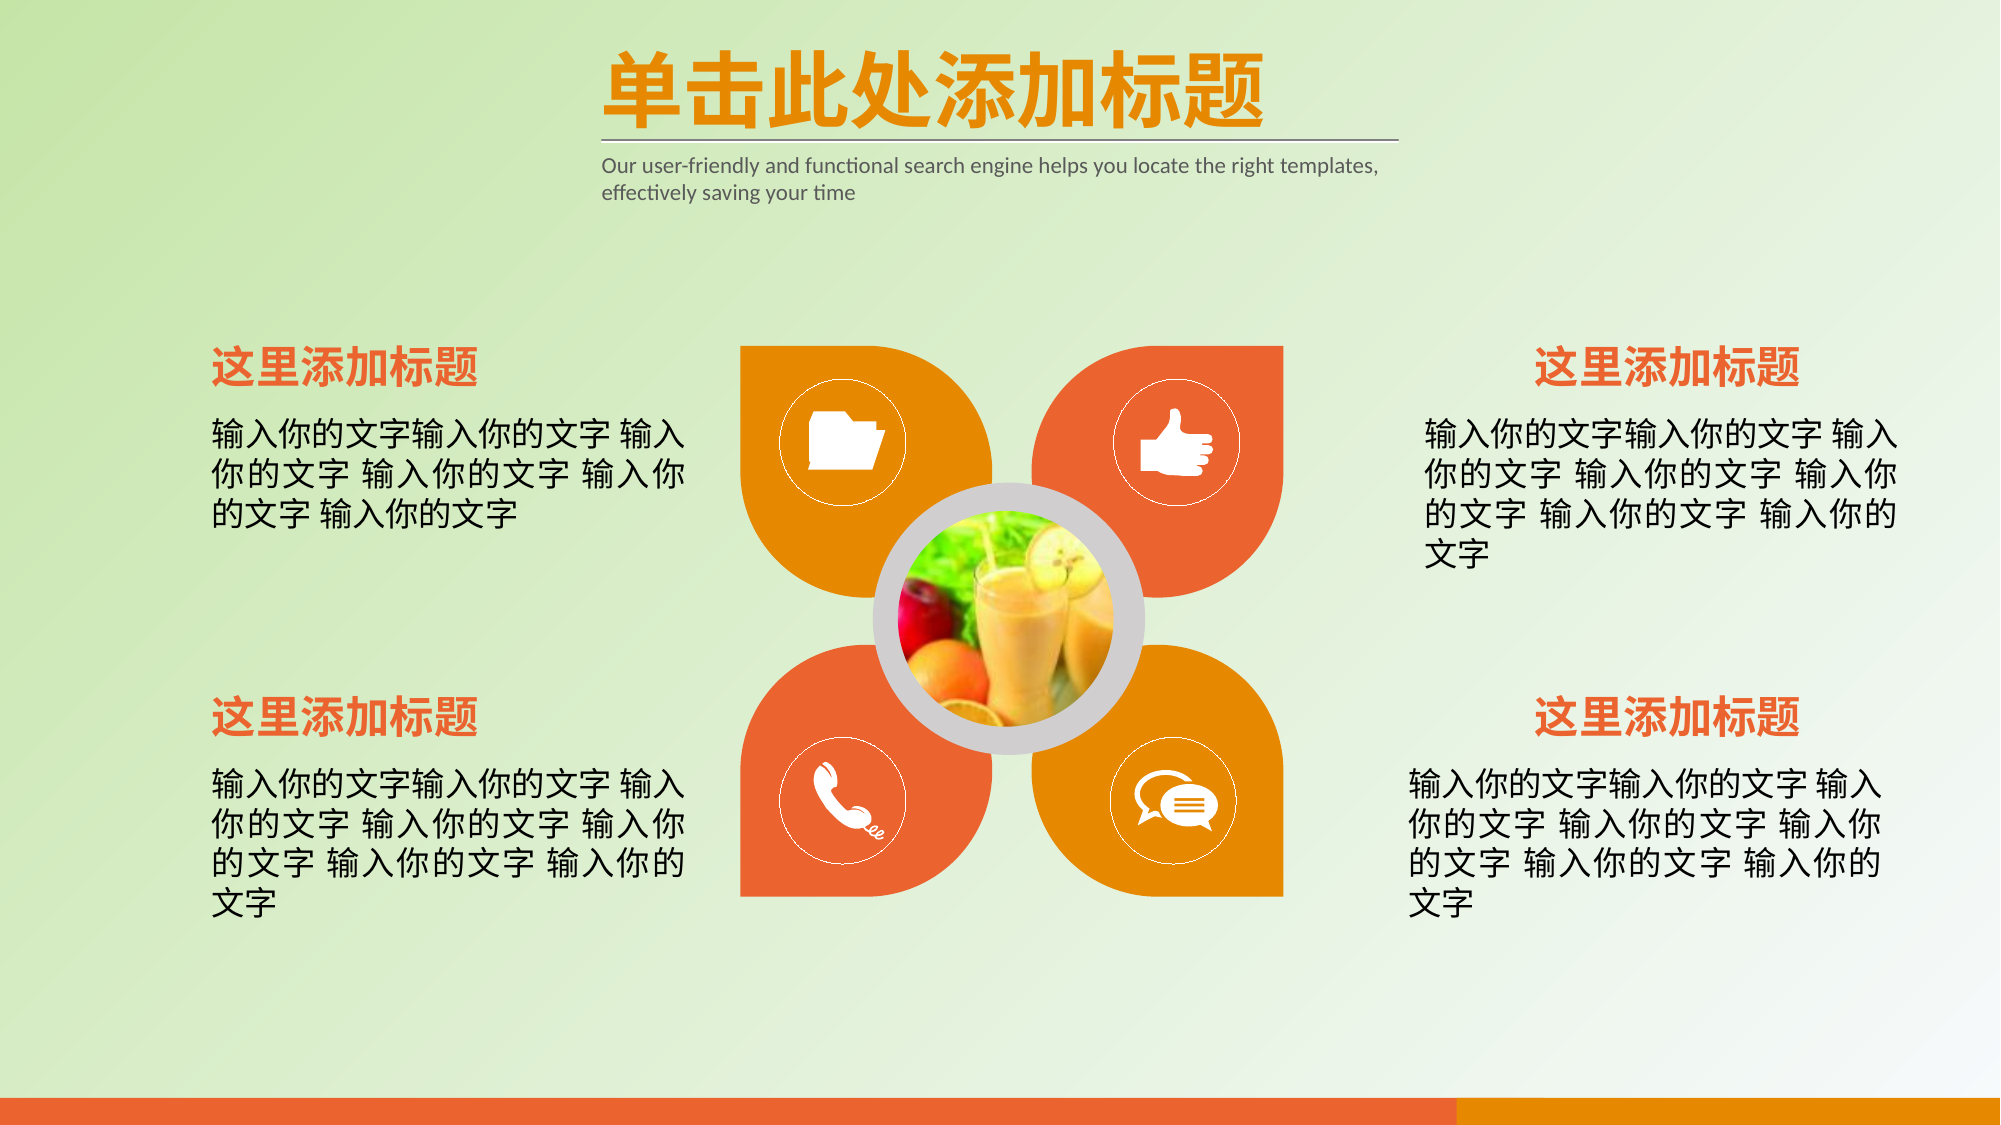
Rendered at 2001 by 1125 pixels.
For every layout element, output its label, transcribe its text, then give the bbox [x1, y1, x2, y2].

text_box 输入你的文字输入你的文字 输入你的文字 输入你的文字 输入你的文字 输入你的文字 输入你的文字 [1409, 406, 1914, 581]
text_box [1110, 737, 1237, 865]
text_box 这里添加标题 [197, 331, 686, 400]
text_box 输入你的文字输入你的文字 输入你的文字 输入你的文字 输入你的文字 输入你的文字 [197, 406, 701, 541]
text_box 输入你的文字输入你的文字 输入你的文字 输入你的文字 输入你的文字 输入你的文字 输入你的文字 [197, 755, 701, 930]
text_box [0, 1097, 1456, 1125]
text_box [585, 30, 1415, 214]
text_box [740, 345, 1284, 897]
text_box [779, 737, 906, 865]
text_box [1456, 1097, 2000, 1125]
text_box 这里添加标题 [1519, 682, 1851, 751]
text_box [1113, 378, 1240, 506]
text_box 这里添加标题 [197, 682, 686, 751]
text_box 这里添加标题 [1519, 331, 1851, 400]
text_box 输入你的文字输入你的文字 输入你的文字 输入你的文字 输入你的文字 输入你的文字 输入你的文字 [1393, 755, 1898, 930]
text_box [779, 378, 906, 506]
